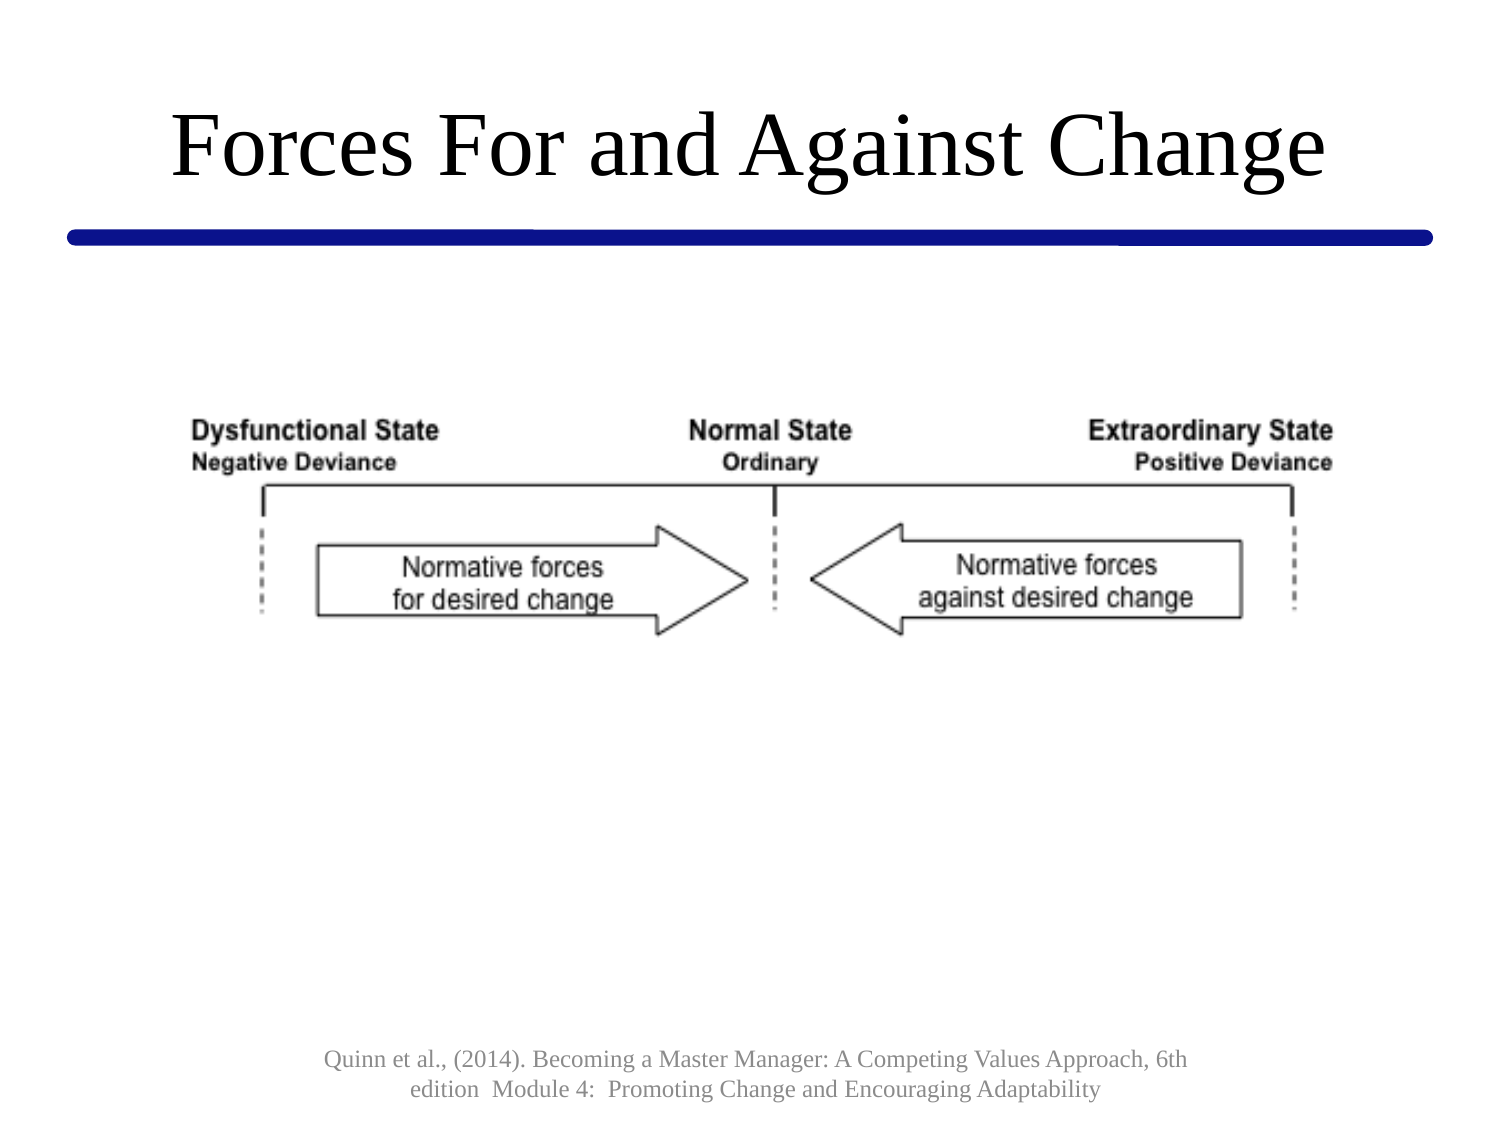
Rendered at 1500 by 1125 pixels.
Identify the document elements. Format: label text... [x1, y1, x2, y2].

title Forces For and Against Change [75, 45, 1425, 233]
footer Quinn et al., (2014). Becoming a Master Manager: A Competing Values Approach, 6th edition Module 4: Promoting Change and Encouraging Adaptability [287, 1042, 1225, 1103]
picture [187, 399, 1376, 676]
